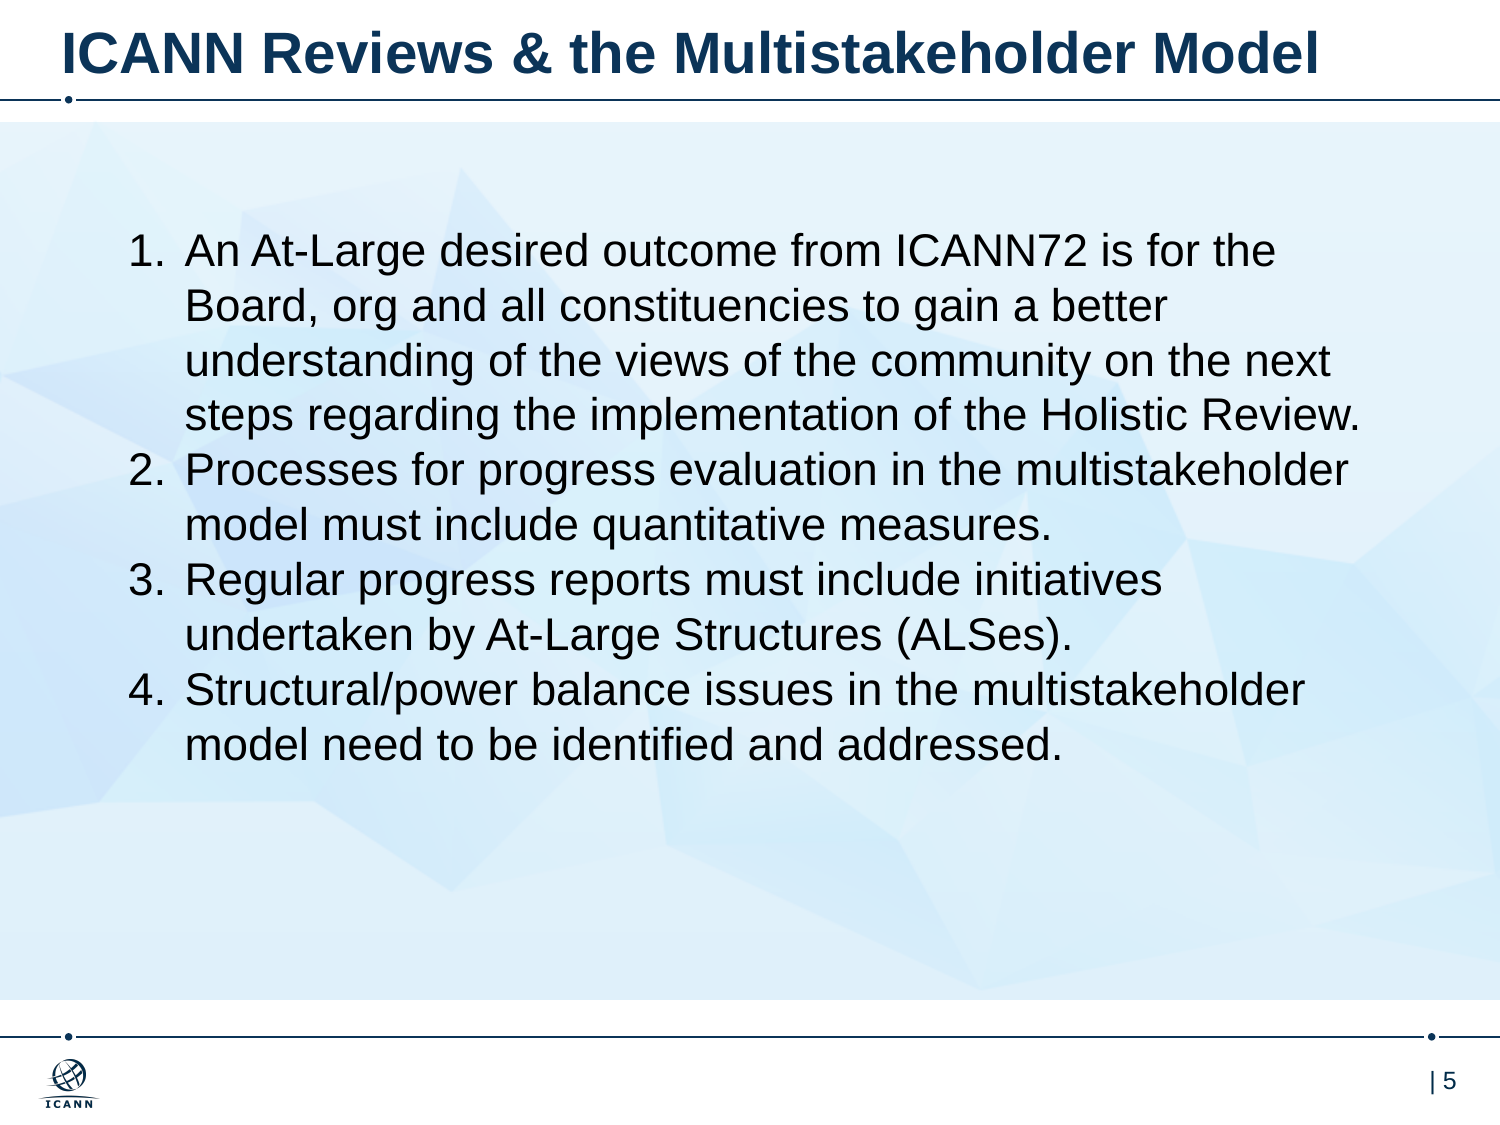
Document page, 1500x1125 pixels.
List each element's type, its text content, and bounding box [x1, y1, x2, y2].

picture [0, 1000, 1500, 1125]
title ICANN Reviews & the Multistakeholder Model [61, 7, 1376, 82]
text_box An At-Large desired outcome from ICANN72 is for the Board, org and all constituencies to gain a better understanding of the views of the community on the next steps regarding the implementation of the Holistic Review. Processes for progress evaluation in the multistakeholder model must include quantitative measures. Regular progress reports must include initiatives undertaken by At-Large Structures (ALSes). Structural/power balance issues in the multistakeholder model need to be identified and addressed. [113, 212, 1399, 778]
picture [0, 0, 1500, 122]
